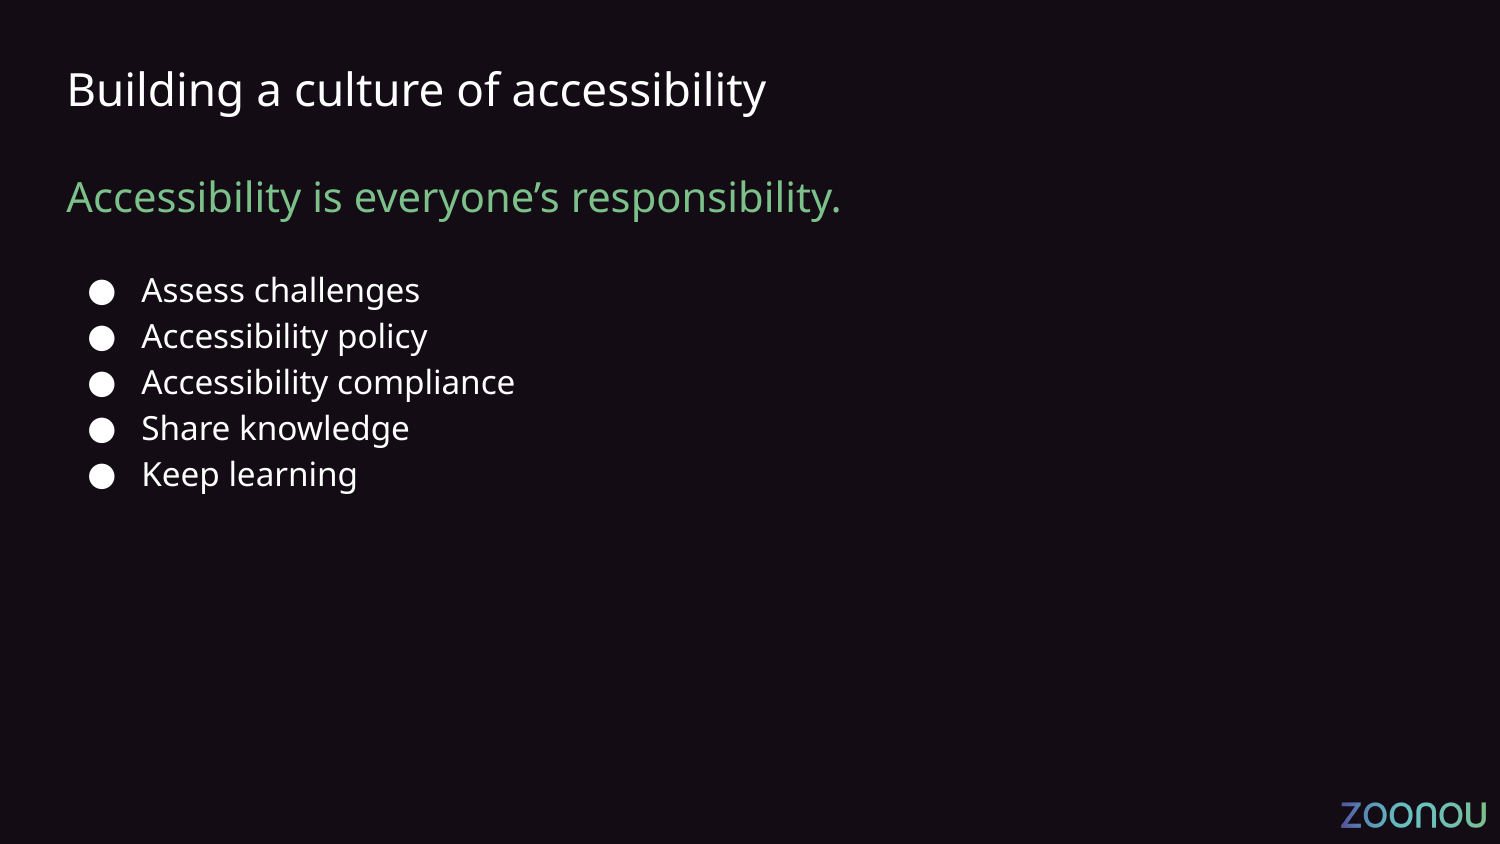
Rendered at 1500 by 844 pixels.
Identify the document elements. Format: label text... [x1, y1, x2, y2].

picture [1335, 790, 1492, 833]
list Assess challenges Accessibility policy Accessibility compliance Share knowledge Keep learning [51, 248, 1196, 529]
subtitle Accessibility is everyone’s responsibility. [51, 148, 1196, 227]
title Building a culture of accessibility [51, 45, 1196, 132]
